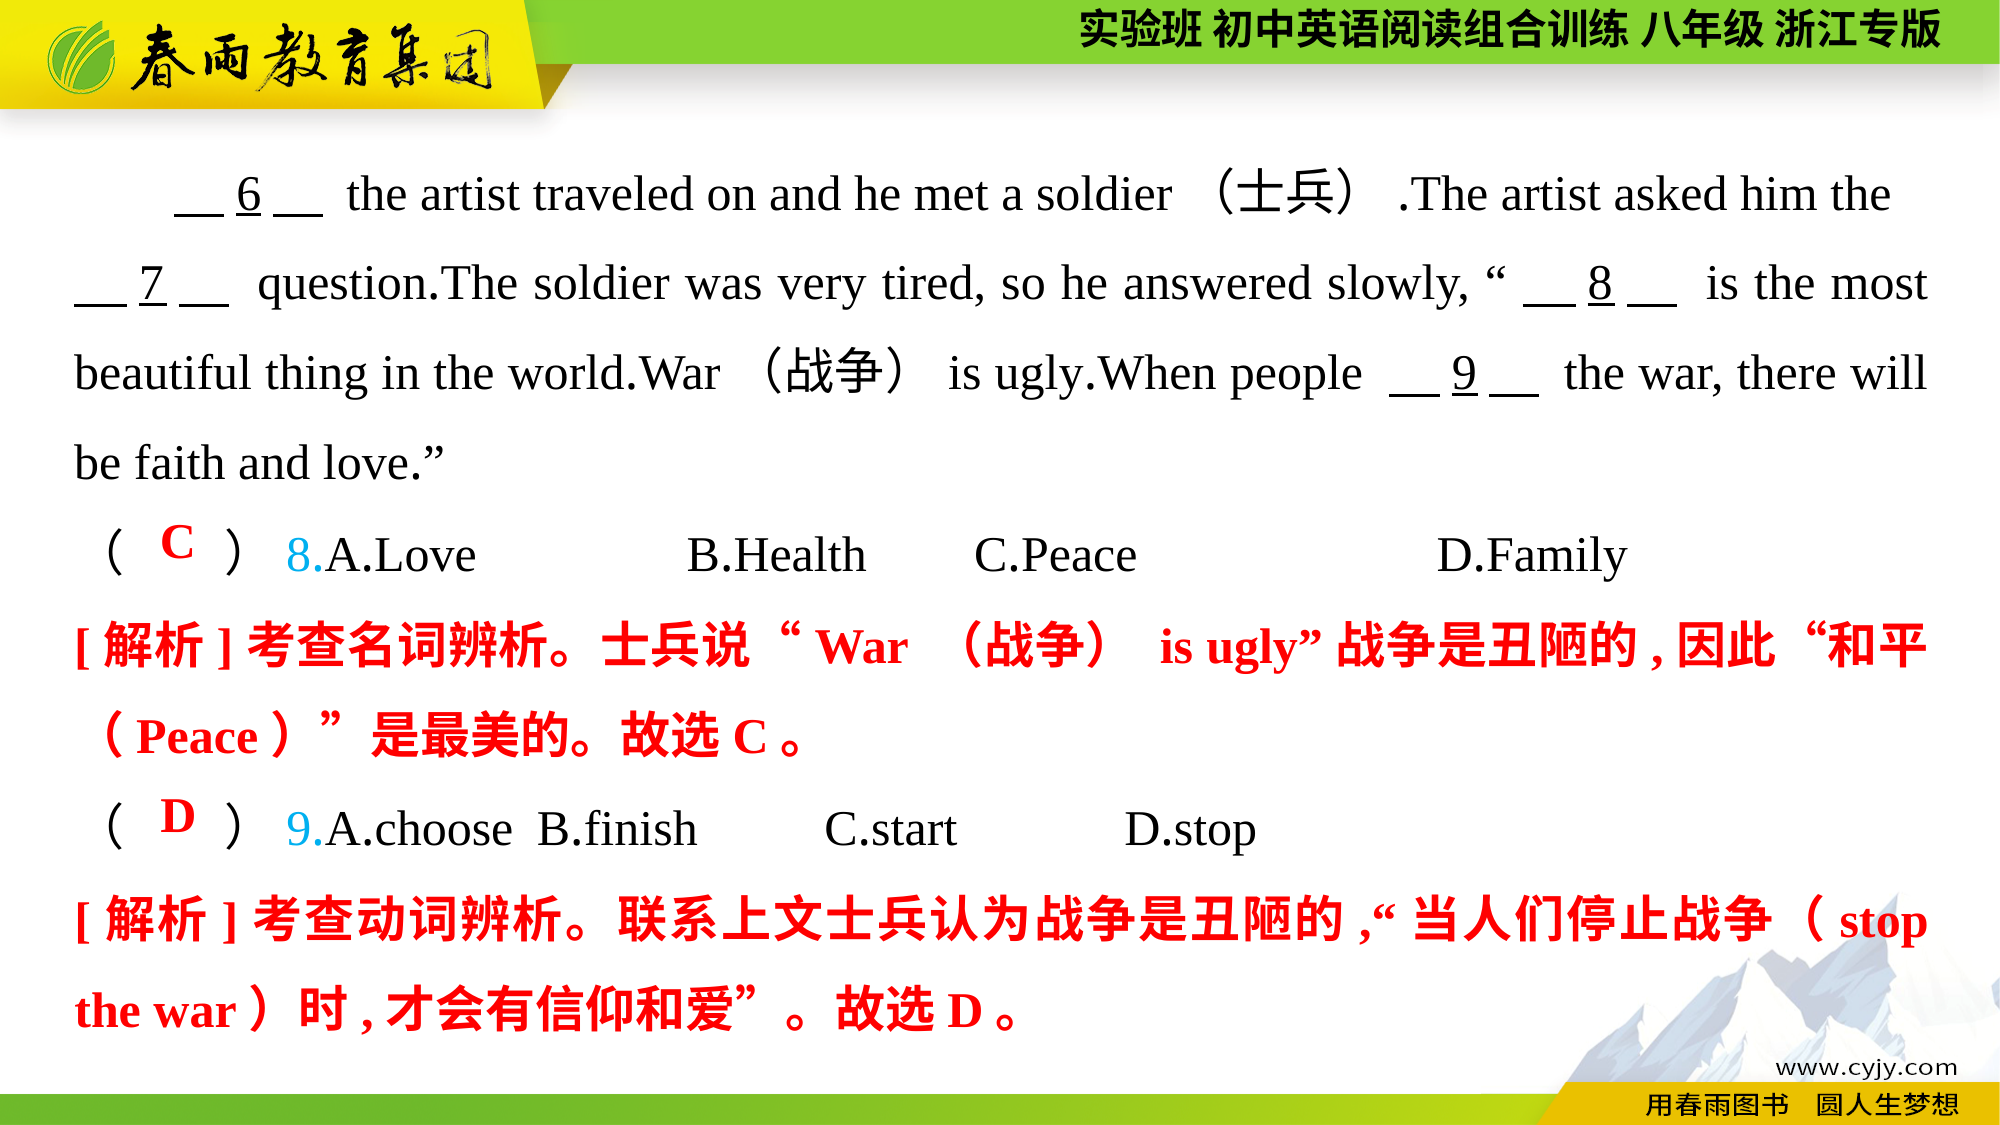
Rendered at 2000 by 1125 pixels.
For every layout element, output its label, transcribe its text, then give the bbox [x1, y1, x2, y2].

text_box （ ）9.A.choose B.finish C.start D.stop [59, 757, 1944, 863]
text_box D [145, 775, 212, 851]
text_box [解析]考查动词辨析。联系上文士兵认为战争是丑陋的,“当人们停止战争（stop the war）时,才会有信仰和爱”。故选D。 [59, 863, 1944, 1045]
list 6 the artist traveled on and he met a soldier（士兵）.The artist asked him the 7 question.The soldier was very tired, so he answered slowly, “ 8 is the most beautiful thing in the world.War（战争）is ugly.When people 9 the war, there will be faith and love.” [59, 122, 1944, 502]
text_box （ ）8.A.Love B.Health C.Peace D.Family [59, 502, 1944, 589]
text_box C [145, 501, 212, 577]
text_box [解析]考查名词辨析。士兵说“War （战争） is ugly”战争是丑陋的,因此“和平（Peace）”是最美的。故选C。 [59, 589, 1944, 757]
picture [0, 0, 2000, 1125]
